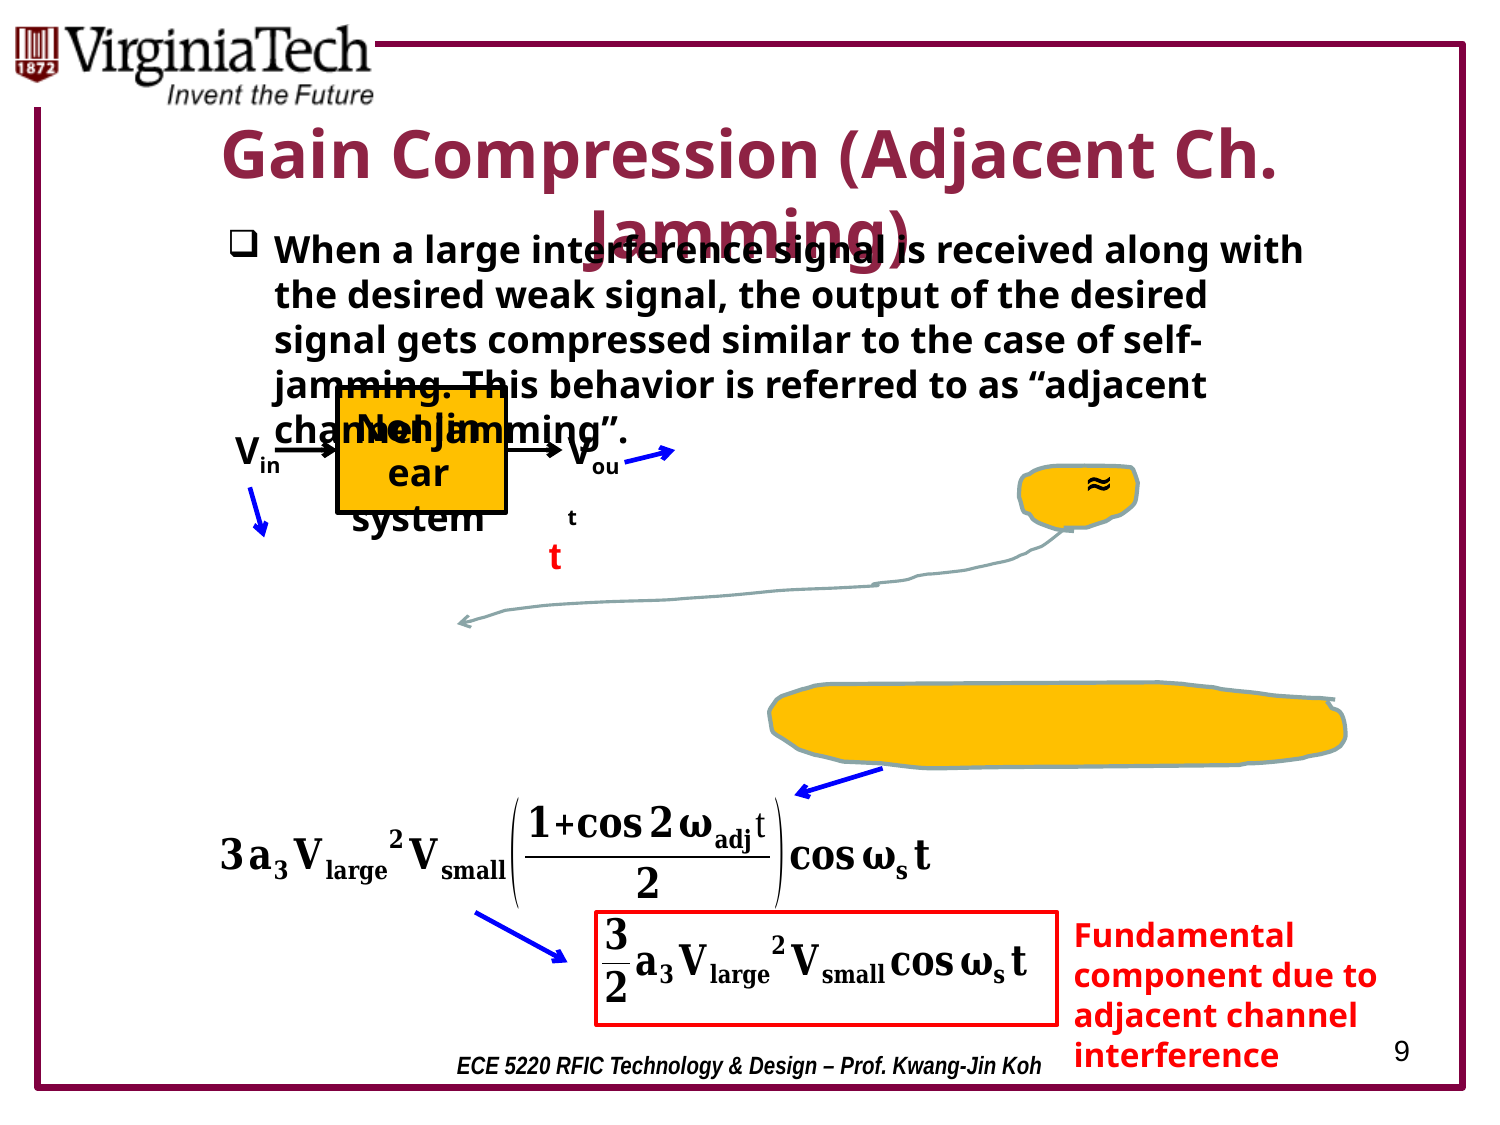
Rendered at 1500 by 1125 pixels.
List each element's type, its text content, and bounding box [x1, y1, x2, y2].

text_box [456, 529, 1064, 629]
text_box [1016, 463, 1140, 534]
text_box Vin [220, 419, 308, 486]
text_box Fundamental component due to adjacent channel interference [1058, 907, 1413, 1082]
title Gain Compression (Adjacent Ch. Jamming) [75, 104, 1425, 213]
text_box Nonlinear system [331, 396, 507, 547]
text_box Vout [552, 419, 641, 537]
text_box When a large interference signal is received along with the desired weak signal, the output of the desired signal gets compressed similar to the case of self-jamming. This behavior is referred to as “adjacent channel jamming”. [212, 218, 1331, 459]
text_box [793, 768, 883, 796]
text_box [249, 487, 265, 538]
text_box [594, 910, 1058, 1027]
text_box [474, 912, 568, 963]
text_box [624, 449, 676, 463]
slide_number 9 [1074, 1024, 1425, 1103]
picture [15, 24, 375, 107]
text_box [767, 680, 1348, 771]
